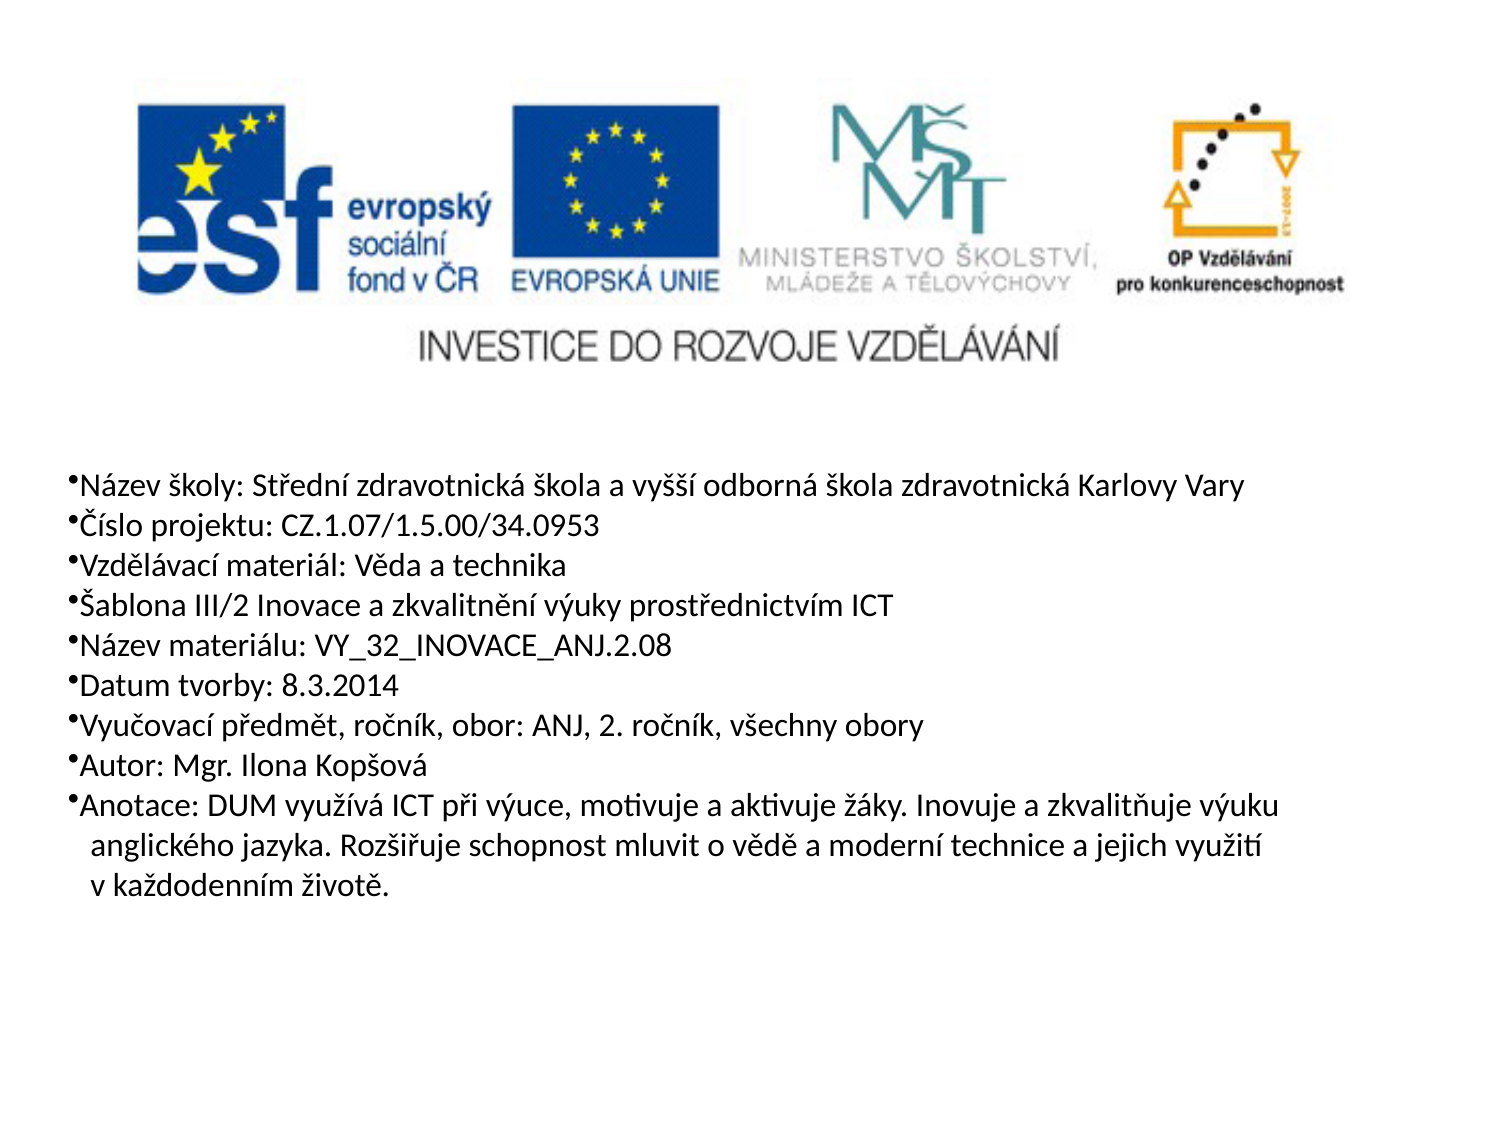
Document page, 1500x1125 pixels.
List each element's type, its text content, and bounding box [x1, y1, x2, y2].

text_box Název školy: Střední zdravotnická škola a vyšší odborná škola zdravotnická Karlovy Vary Číslo projektu: CZ.1.07/1.5.00/34.0953 Vzdělávací materiál: Věda a technika Šablona III/2 Inovace a zkvalitnění výuky prostřednictvím ICT Název materiálu: VY_32_INOVACE_ANJ.2.08 Datum tvorby: 8.3.2014 Vyučovací předmět, ročník, obor: ANJ, 2. ročník, všechny obory Autor: Mgr. Ilona Kopšová Anotace: DUM využívá ICT při výuce, motivuje a aktivuje žáky. Inovuje a zkvalitňuje výuku anglického jazyka. Rozšiřuje schopnost mluvit o vědě a moderní technice a jejich využití v každodenním životě. [53, 456, 1441, 910]
picture [100, 77, 1377, 386]
